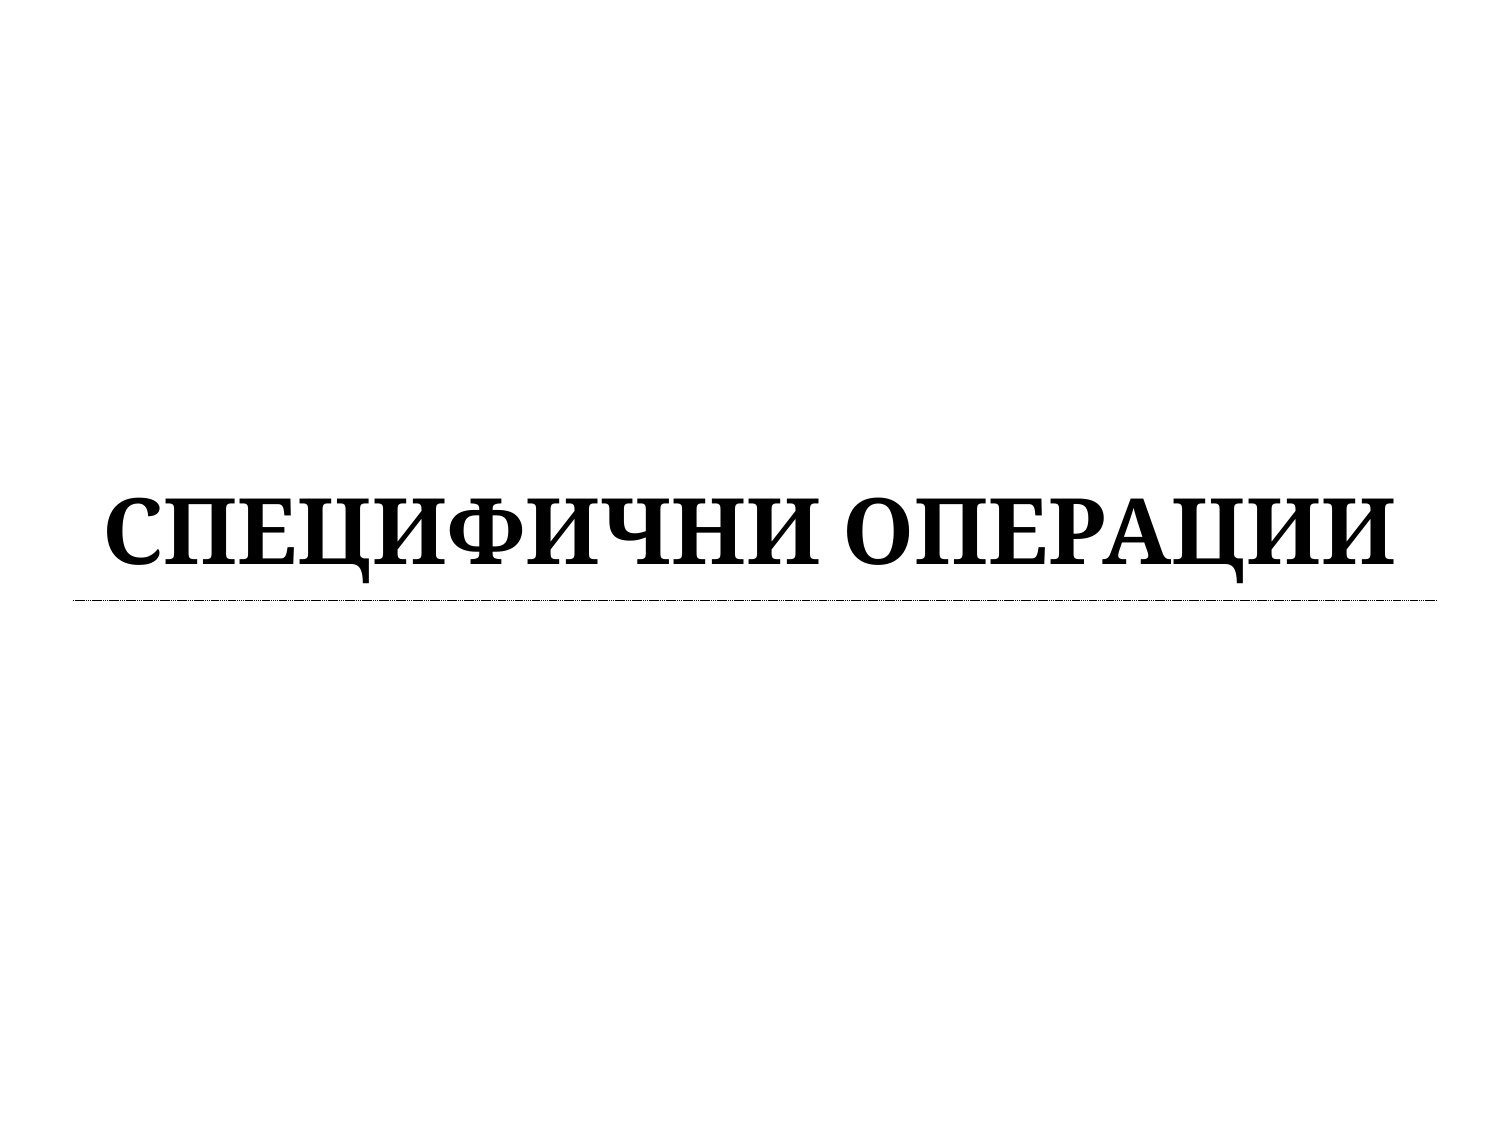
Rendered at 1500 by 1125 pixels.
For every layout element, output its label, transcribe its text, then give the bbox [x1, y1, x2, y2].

title Специфични операции [0, 346, 1500, 594]
